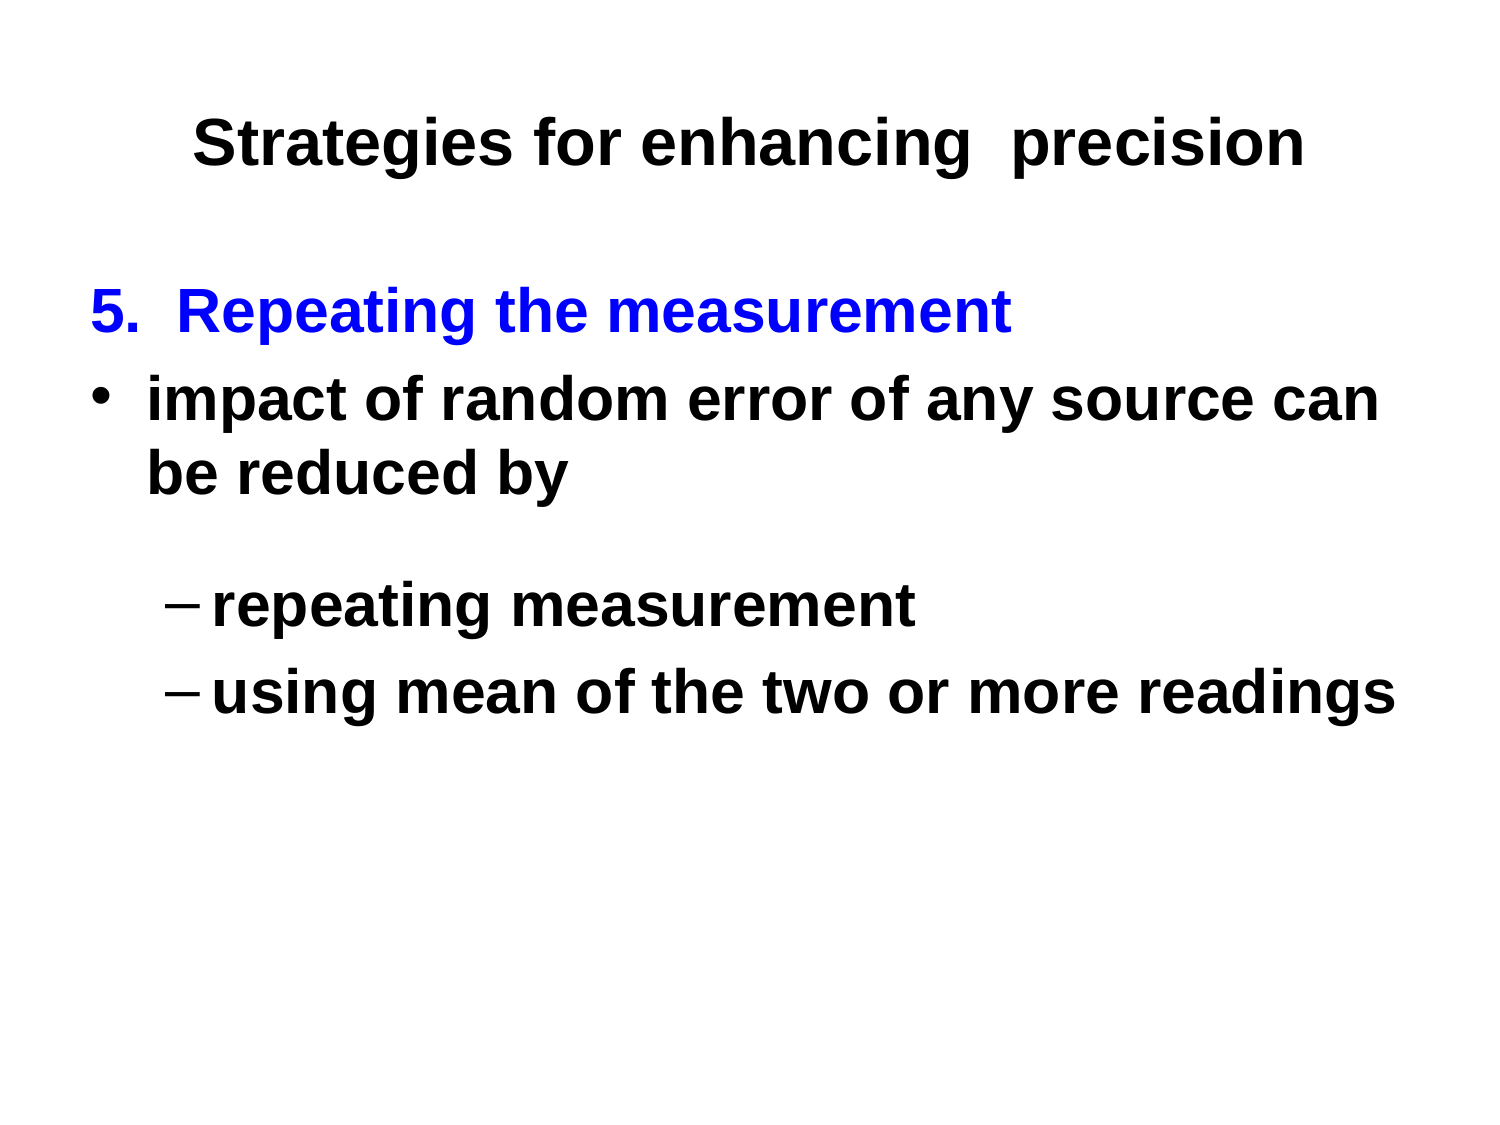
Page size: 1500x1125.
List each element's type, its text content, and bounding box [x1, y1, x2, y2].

title Strategies for enhancing precision [75, 45, 1425, 233]
list 5. Repeating the measurement impact of random error of any source can be reduced by repeating measurement using mean of the two or more readings [75, 262, 1425, 1005]
